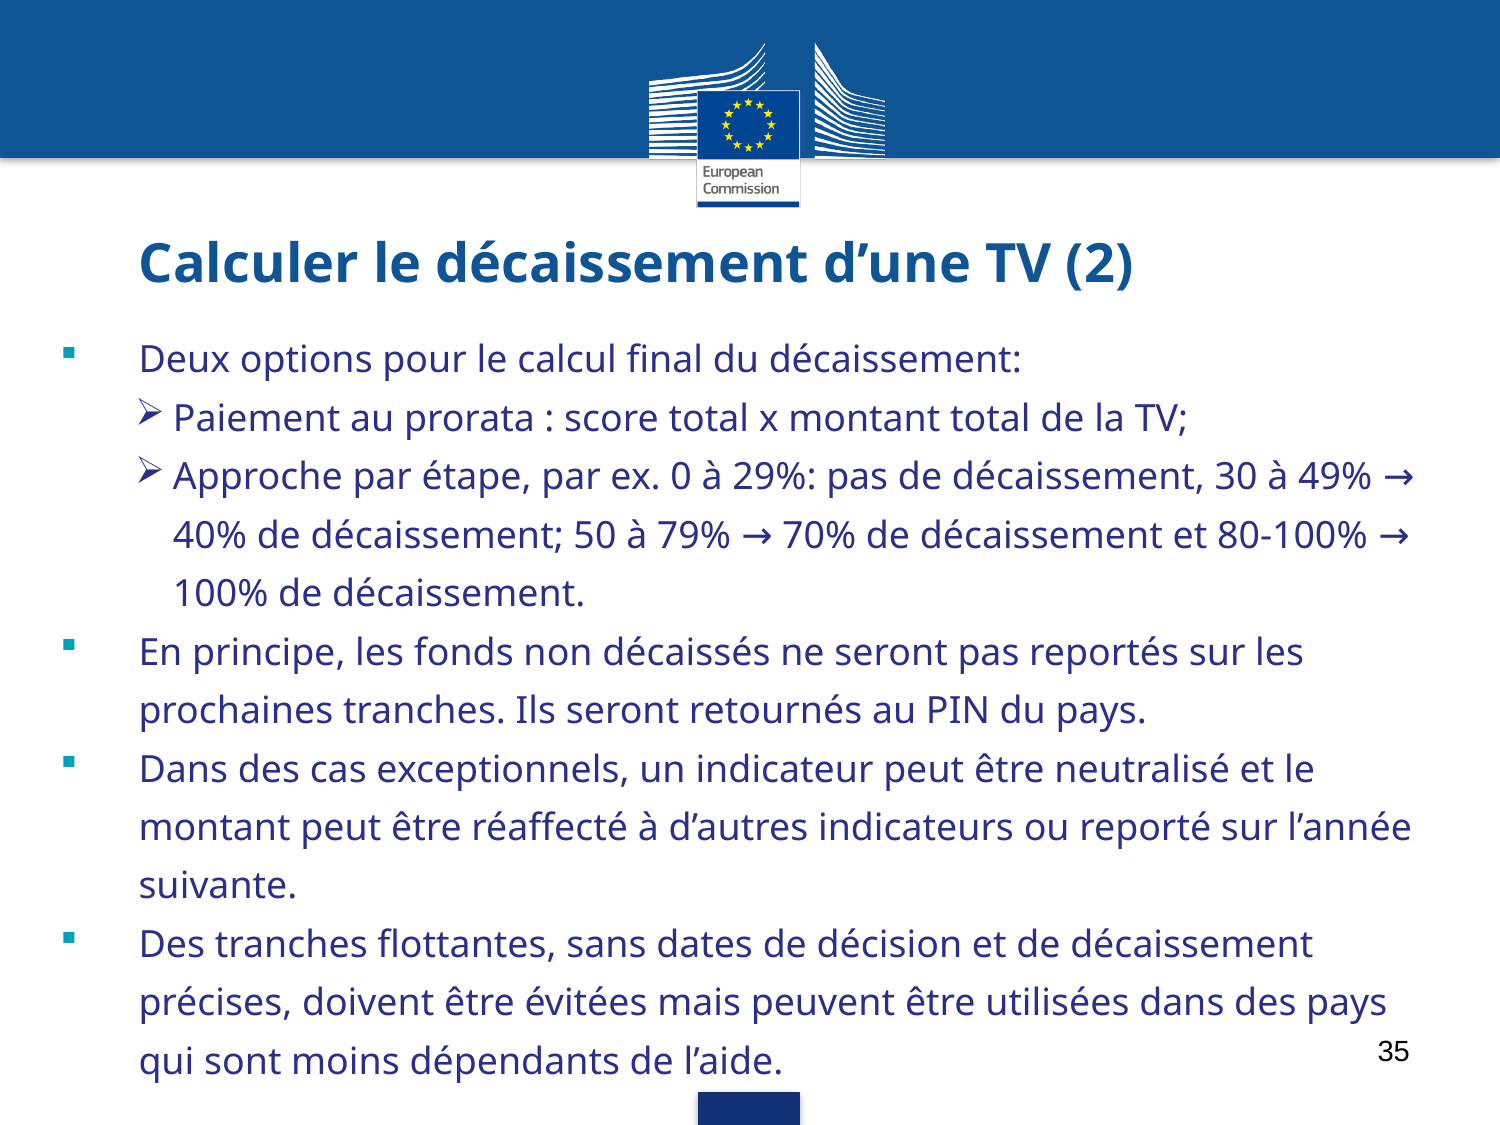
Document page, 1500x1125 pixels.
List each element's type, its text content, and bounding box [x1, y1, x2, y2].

list Deux options pour le calcul final du décaissement: Paiement au prorata : score total x montant total de la TV; Approche par étape, par ex. 0 à 29%: pas de décaissement, 30 à 49% → 40% de décaissement; 50 à 79% → 70% de décaissement et 80-100% → 100% de décaissement. En principe, les fonds non décaissés ne seront pas reportés sur les prochaines tranches. Ils seront retournés au PIN du pays. Dans des cas exceptionnels, un indicateur peut être neutralisé et le montant peut être réaffecté à d’autres indicateurs ou reporté sur l’année suivante. Des tranches flottantes, sans dates de décision et de décaissement précises, doivent être évitées mais peuvent être utilisées dans des pays qui sont moins dépendants de l’aide. [0, 314, 1436, 1083]
title Calculer le décaissement d’une TV (2) [64, 219, 1416, 303]
slide_number 35 [1074, 1024, 1425, 1103]
picture [649, 42, 885, 208]
